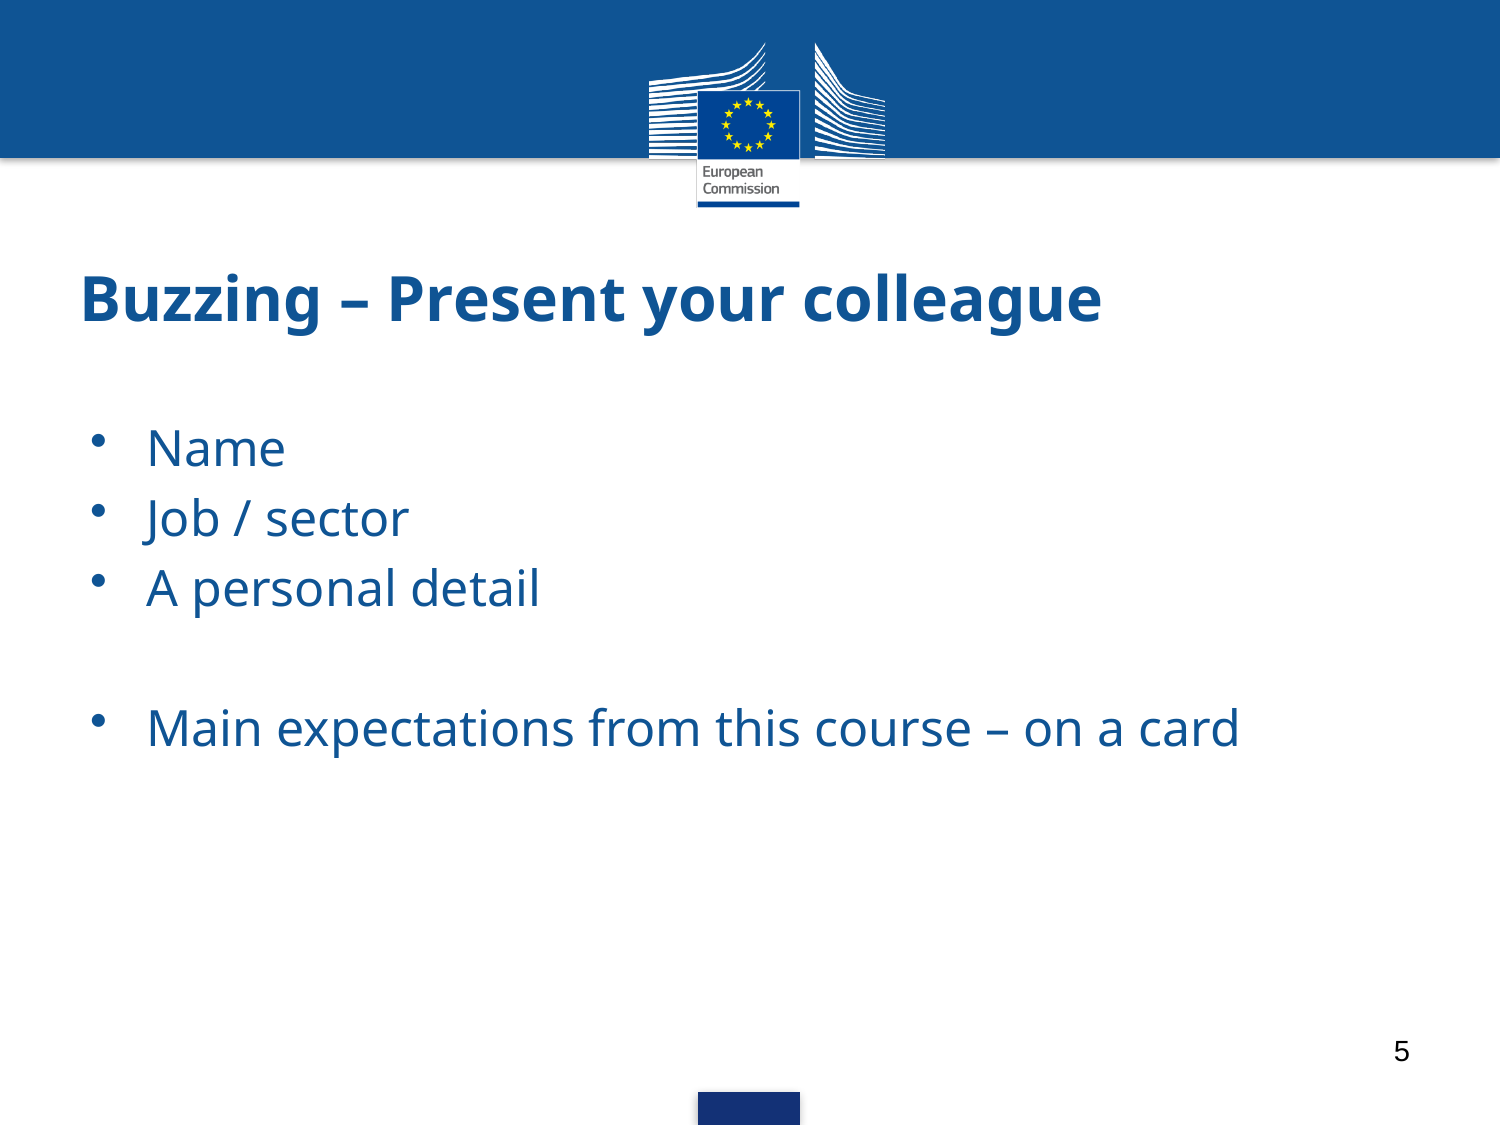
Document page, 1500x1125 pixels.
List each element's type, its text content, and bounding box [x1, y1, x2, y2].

list Name Job / sector A personal detail Main expectations from this course – on a card [74, 408, 1426, 988]
slide_number 5 [1074, 1024, 1426, 1103]
picture [649, 42, 885, 208]
title Buzzing – Present your colleague [64, 219, 1416, 374]
